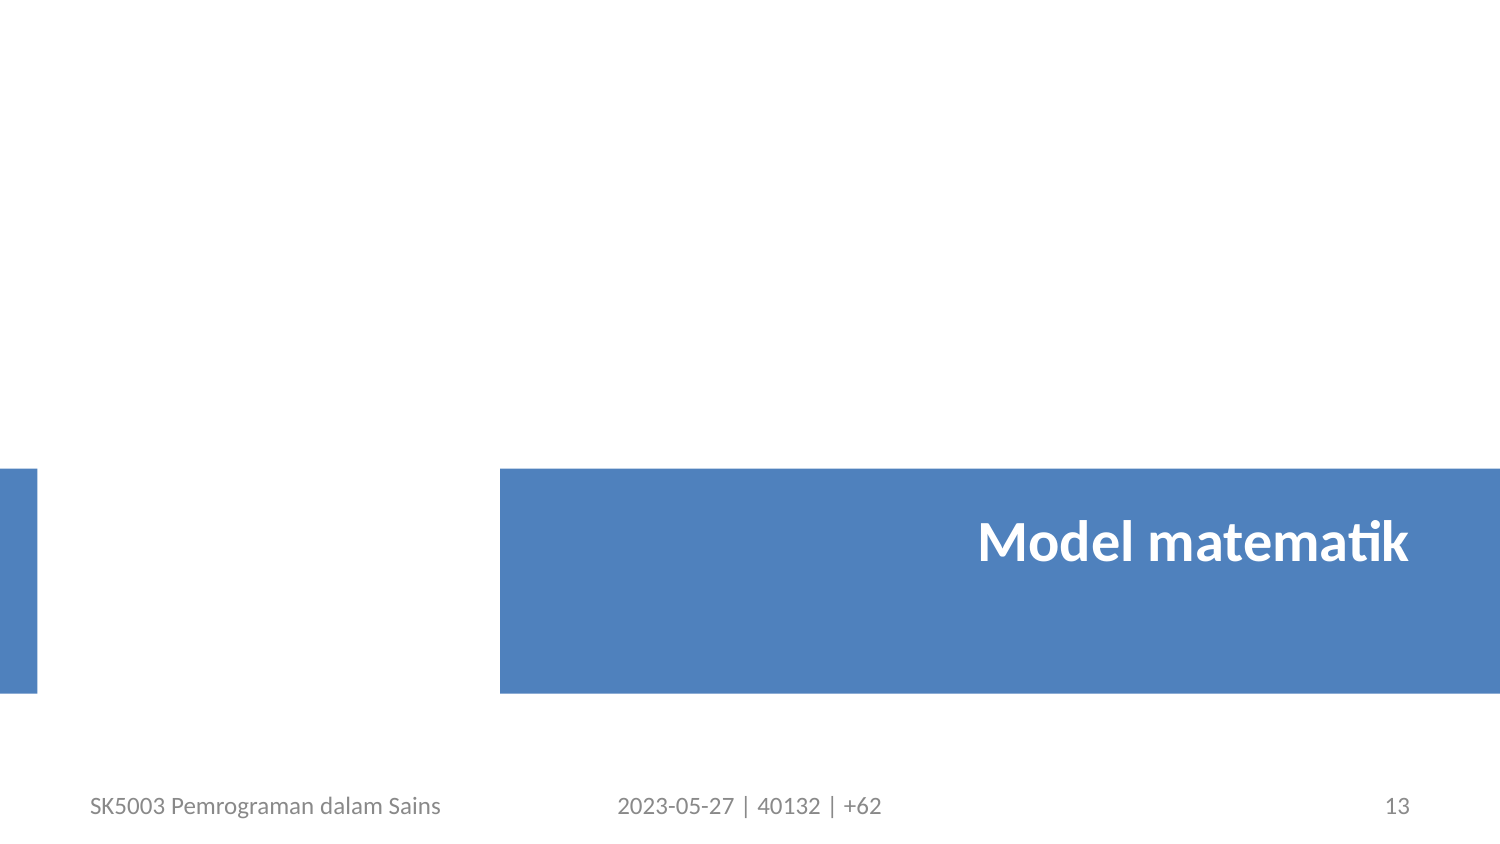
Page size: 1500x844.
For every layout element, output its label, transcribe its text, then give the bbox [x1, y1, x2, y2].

slide_number 13 [1074, 782, 1425, 827]
slide_number SK5003 Pemrograman dalam Sains [75, 782, 463, 827]
footer 2023-05-27 | 40132 | +62 [512, 782, 988, 827]
text_box Model matematik [524, 509, 1425, 666]
